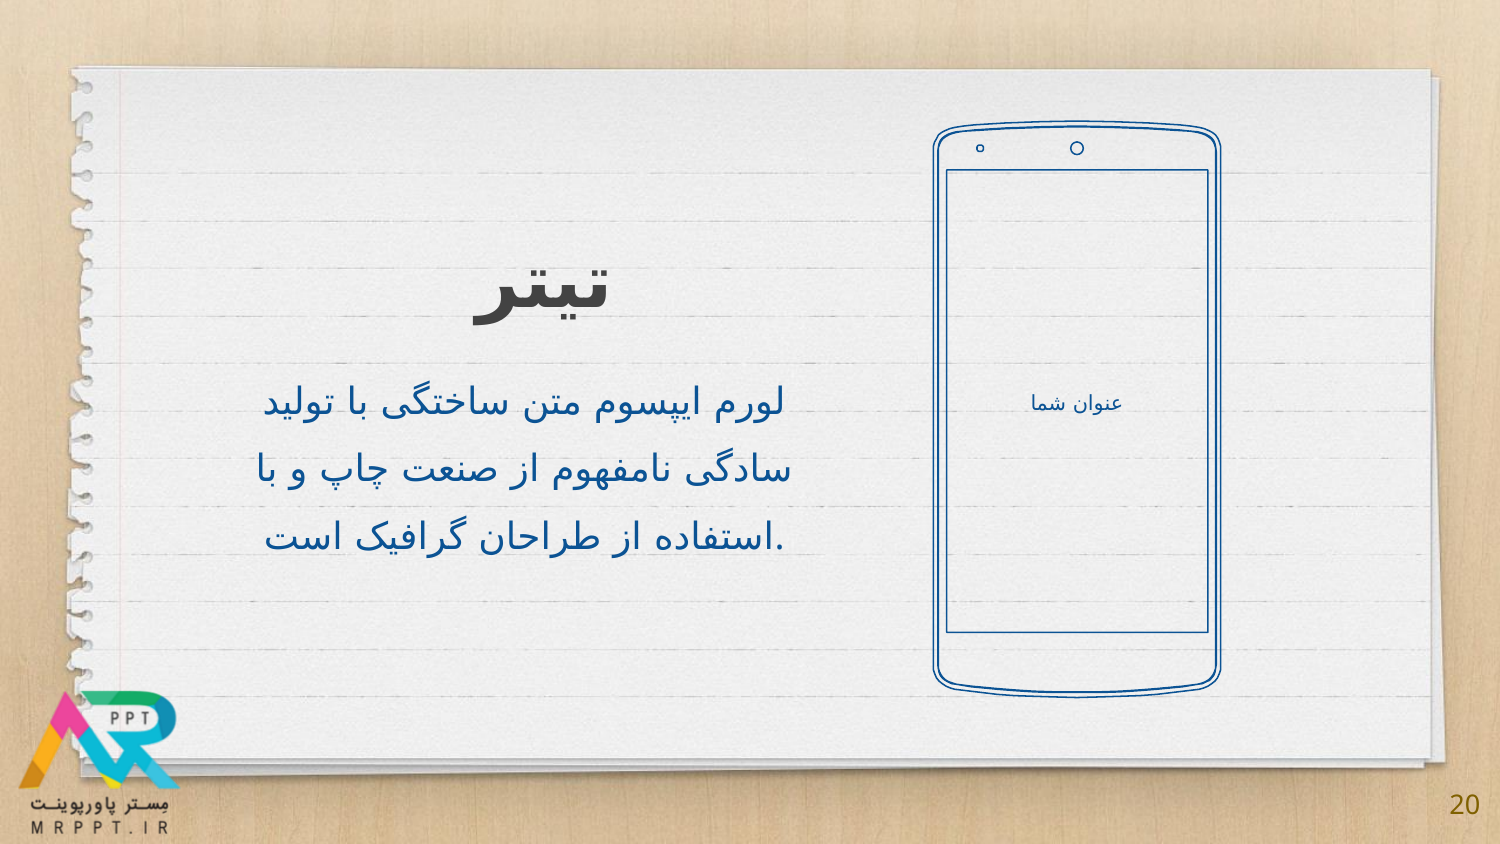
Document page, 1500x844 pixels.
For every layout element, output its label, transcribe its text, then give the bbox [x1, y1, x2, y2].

picture [0, 0, 1500, 844]
list لورم ایپسوم متن ساختگی با تولید سادگی نامفهوم از صنعت چاپ و با استفاده از طراحان گرافیک است. [198, 339, 851, 842]
text_box [933, 121, 1221, 698]
text_box عنوان شما [946, 169, 1208, 635]
slide_number 20 [1429, 767, 1500, 844]
title تیتر [218, 196, 871, 338]
